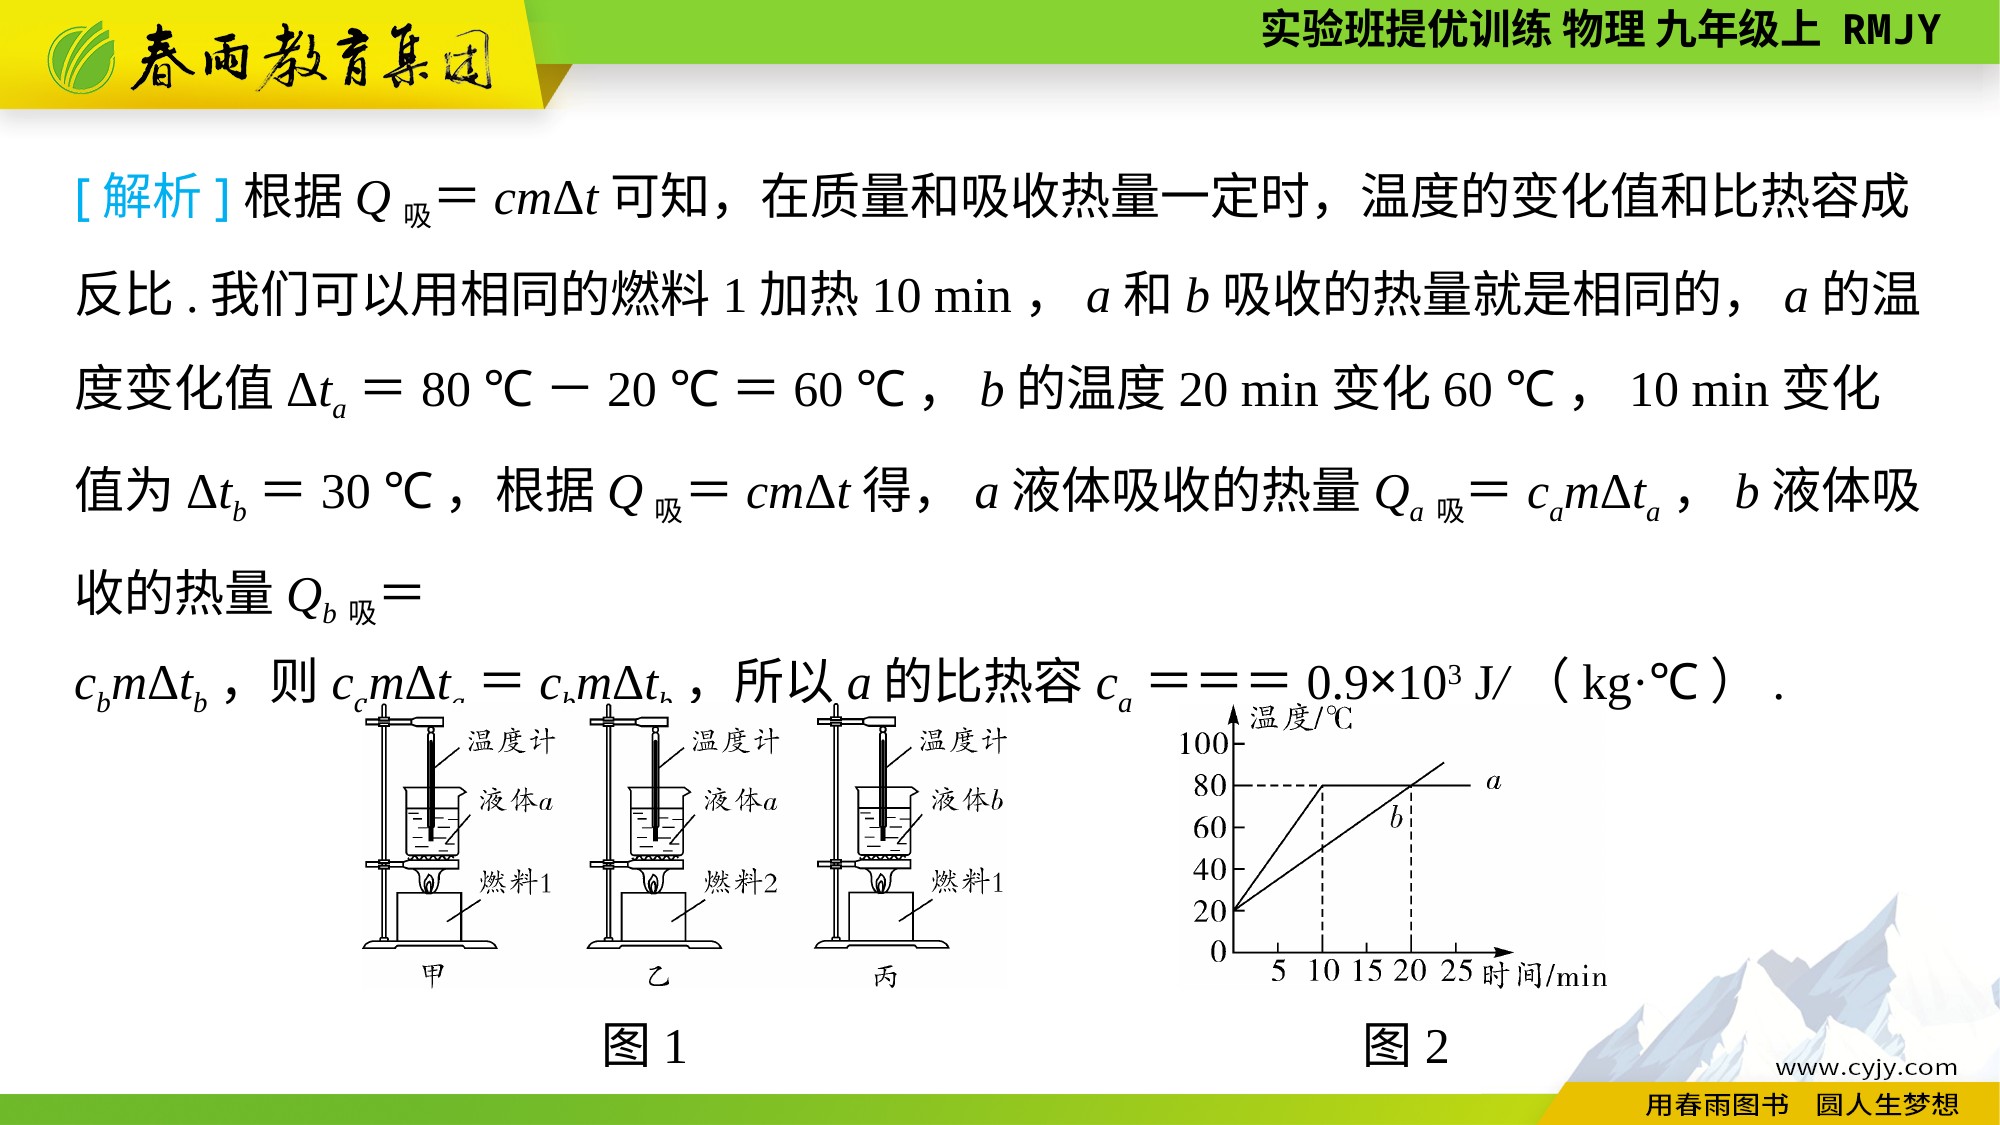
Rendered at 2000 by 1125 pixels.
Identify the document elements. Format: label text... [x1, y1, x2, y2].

picture [0, 0, 2000, 1125]
text_box 图1 图2 [586, 975, 1678, 1081]
